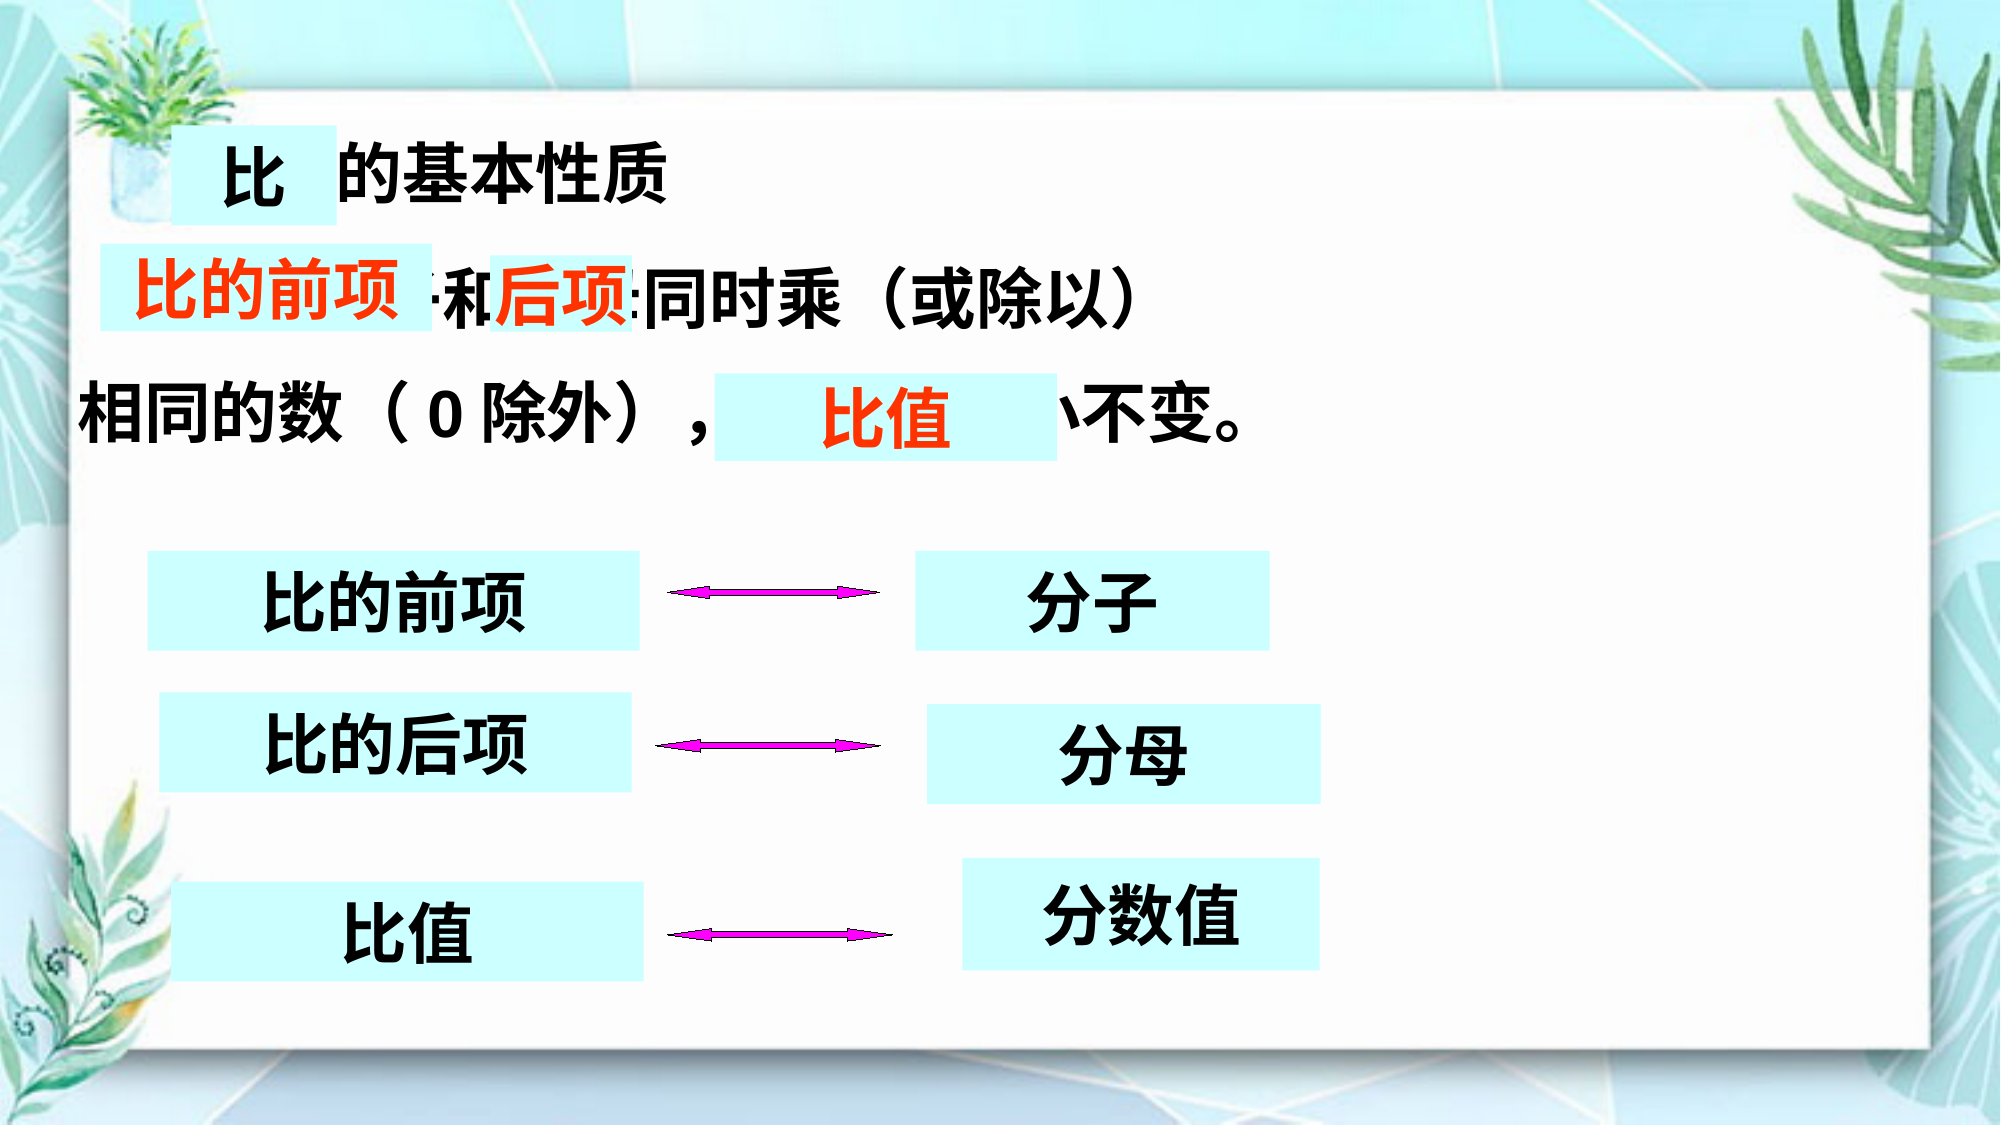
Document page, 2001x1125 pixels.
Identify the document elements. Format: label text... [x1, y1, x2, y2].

text_box [667, 928, 893, 942]
text_box 比 [171, 125, 337, 226]
text_box 比值 [714, 373, 1058, 461]
text_box 比的前项 [147, 550, 640, 651]
text_box [667, 586, 880, 599]
text_box 比的前项 [100, 243, 433, 332]
text_box 分数值 [962, 857, 1320, 971]
picture [0, 0, 2001, 1125]
text_box 分子 [915, 550, 1270, 651]
text_box 比的后项 [159, 692, 632, 793]
text_box 分母 [927, 704, 1321, 805]
text_box 后项 [490, 255, 632, 332]
text_box [655, 739, 881, 753]
text_box 分数的分子和分母同时乘（或除以） 相同的数（0除外），分数的大小不变。 [62, 249, 1318, 458]
text_box 比值 [171, 881, 644, 982]
text_box 分数的基本性质 [187, 124, 725, 220]
